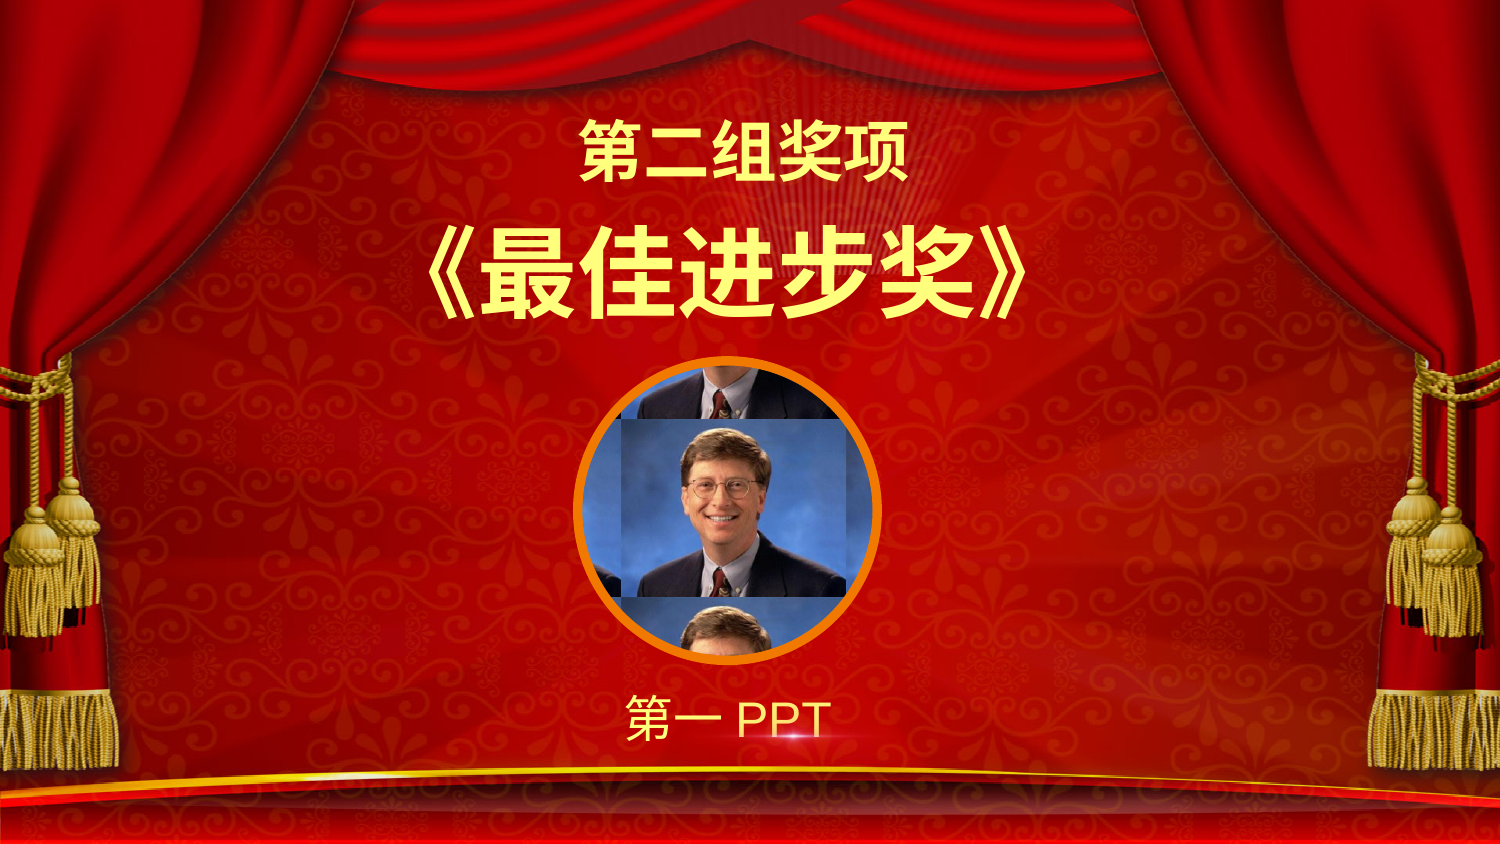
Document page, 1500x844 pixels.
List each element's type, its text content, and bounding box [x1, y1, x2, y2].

text_box [575, 358, 880, 663]
picture [0, 0, 1500, 844]
text_box 第一PPT [559, 679, 896, 755]
text_box 第二组奖项 [498, 102, 990, 197]
text_box 《最佳进步奖》 [292, 202, 1163, 338]
